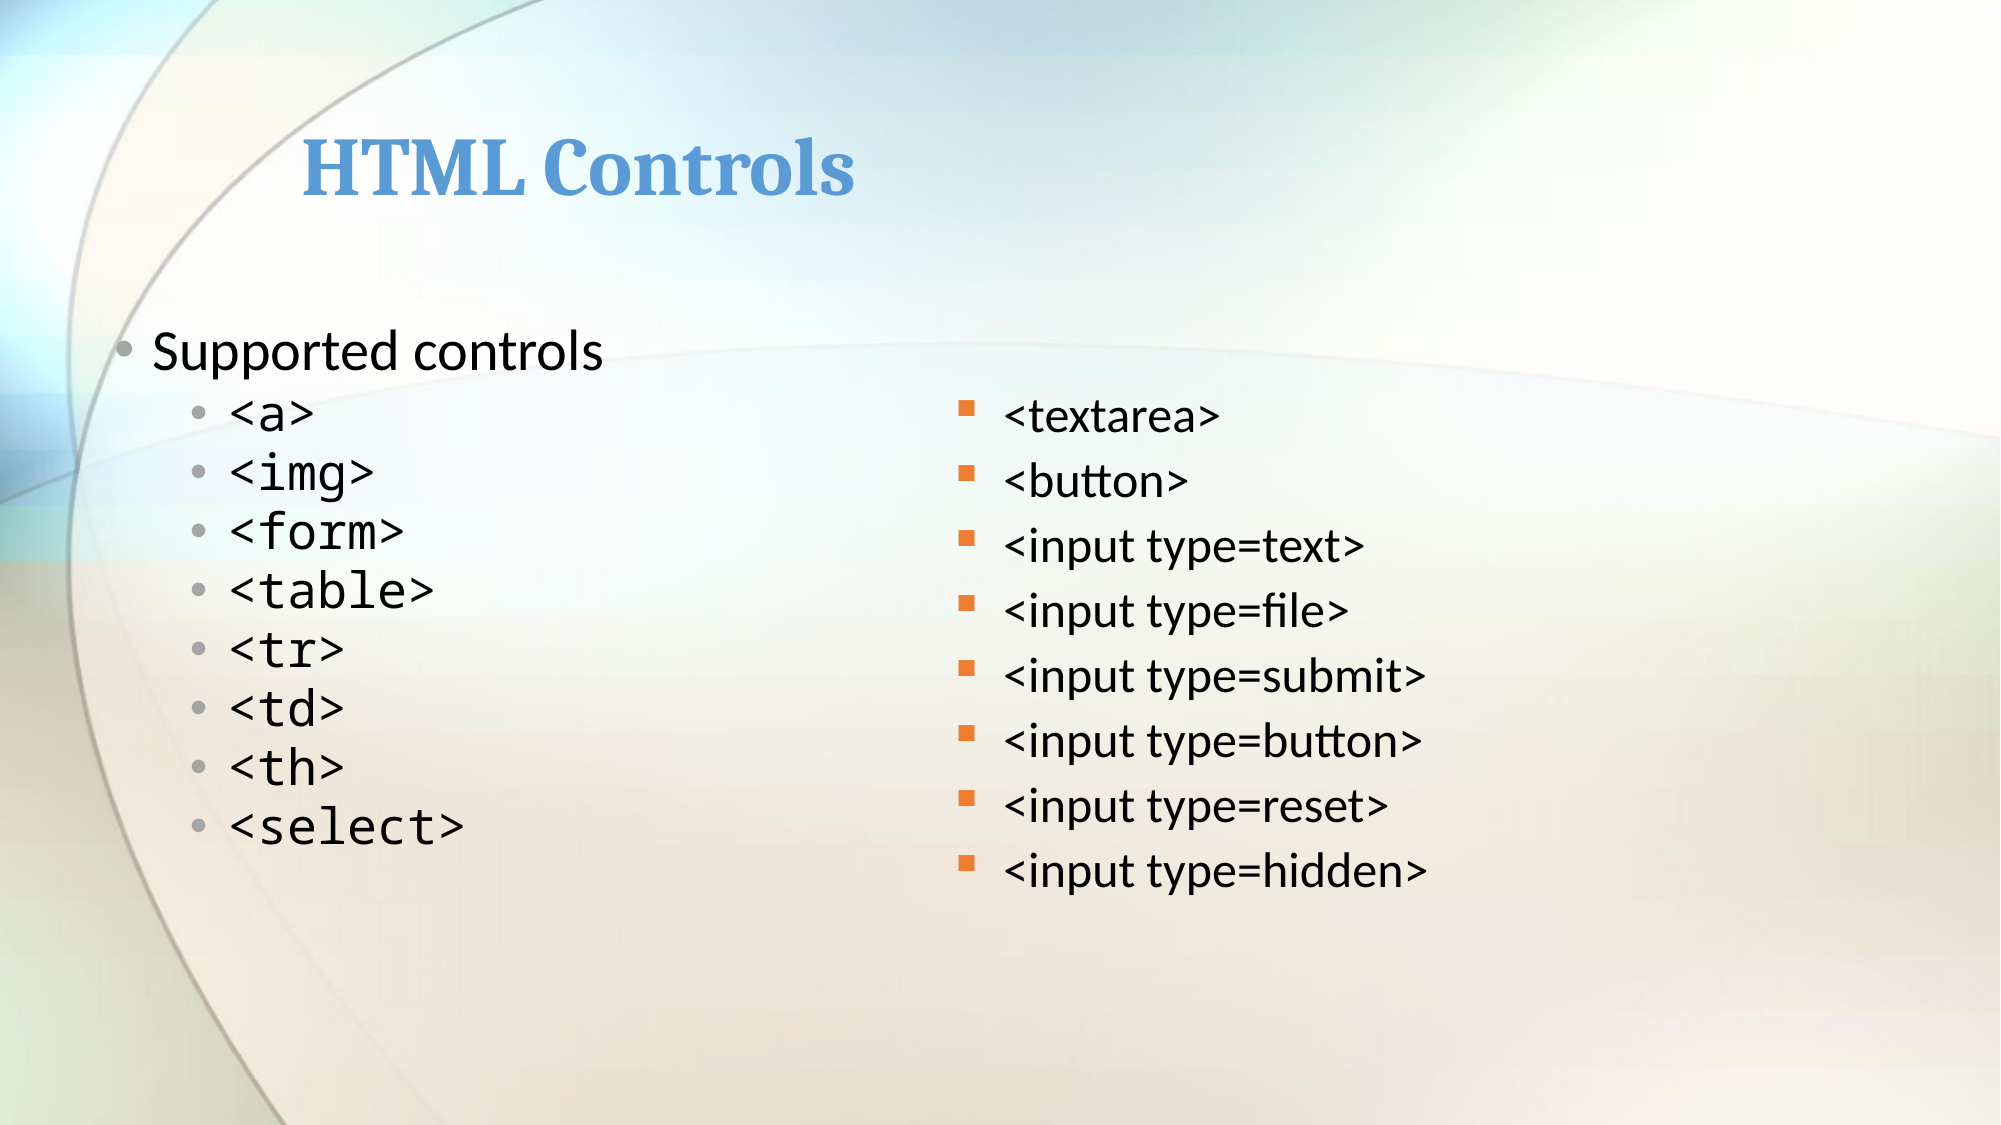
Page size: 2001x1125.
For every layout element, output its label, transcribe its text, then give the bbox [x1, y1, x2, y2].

list Supported controls <a> <img> <form> <table> <tr> <td> <th> <select> [99, 312, 967, 1050]
text_box <textarea> <button> <input type=text> <input type=file> <input type=submit> <input type=button> <input type=reset> <input type=hidden> [866, 374, 1900, 1038]
title HTML Controls [286, 52, 1768, 271]
picture [0, 0, 2001, 1125]
